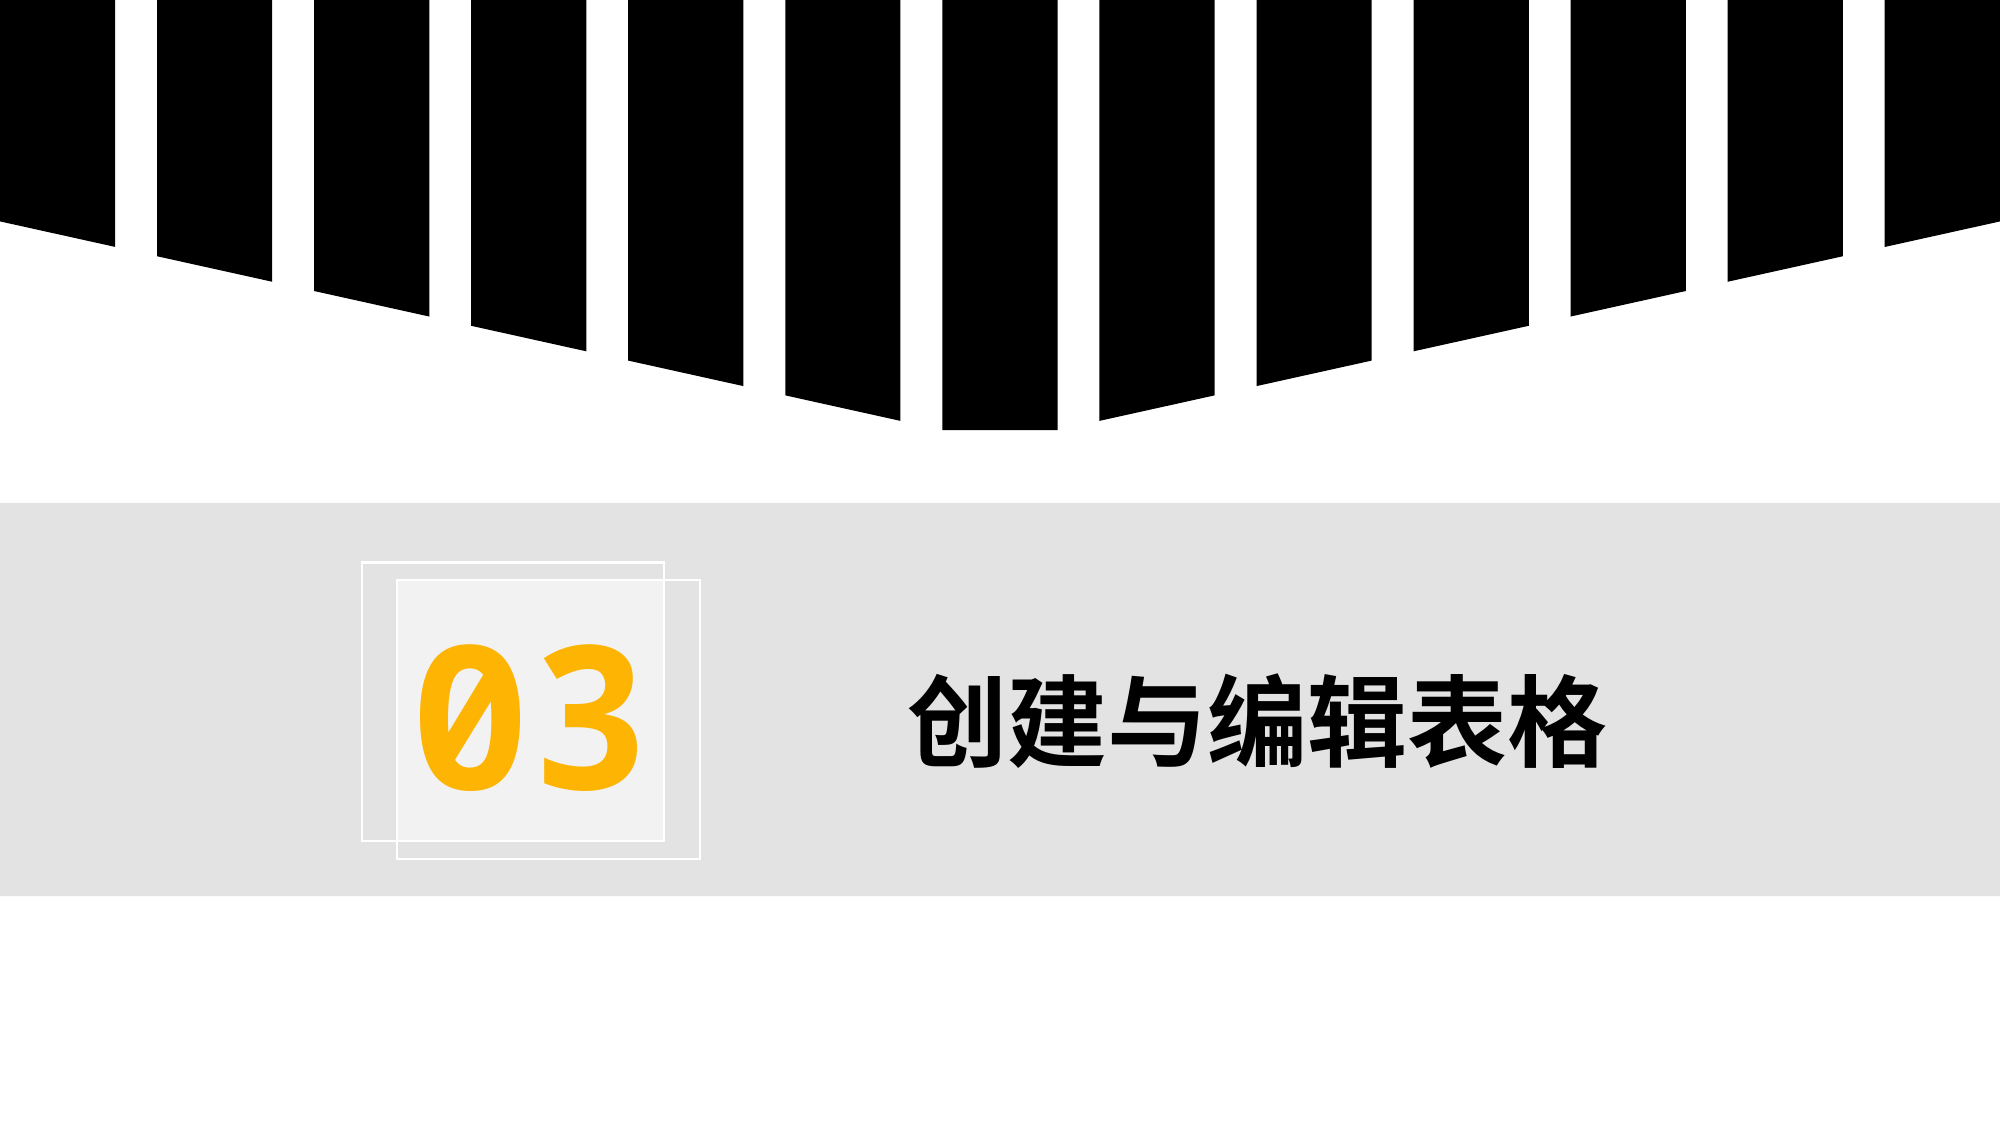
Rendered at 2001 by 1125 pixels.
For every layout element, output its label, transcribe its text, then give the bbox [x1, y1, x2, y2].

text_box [362, 562, 700, 860]
text_box 创建与编辑表格 [892, 651, 1623, 787]
